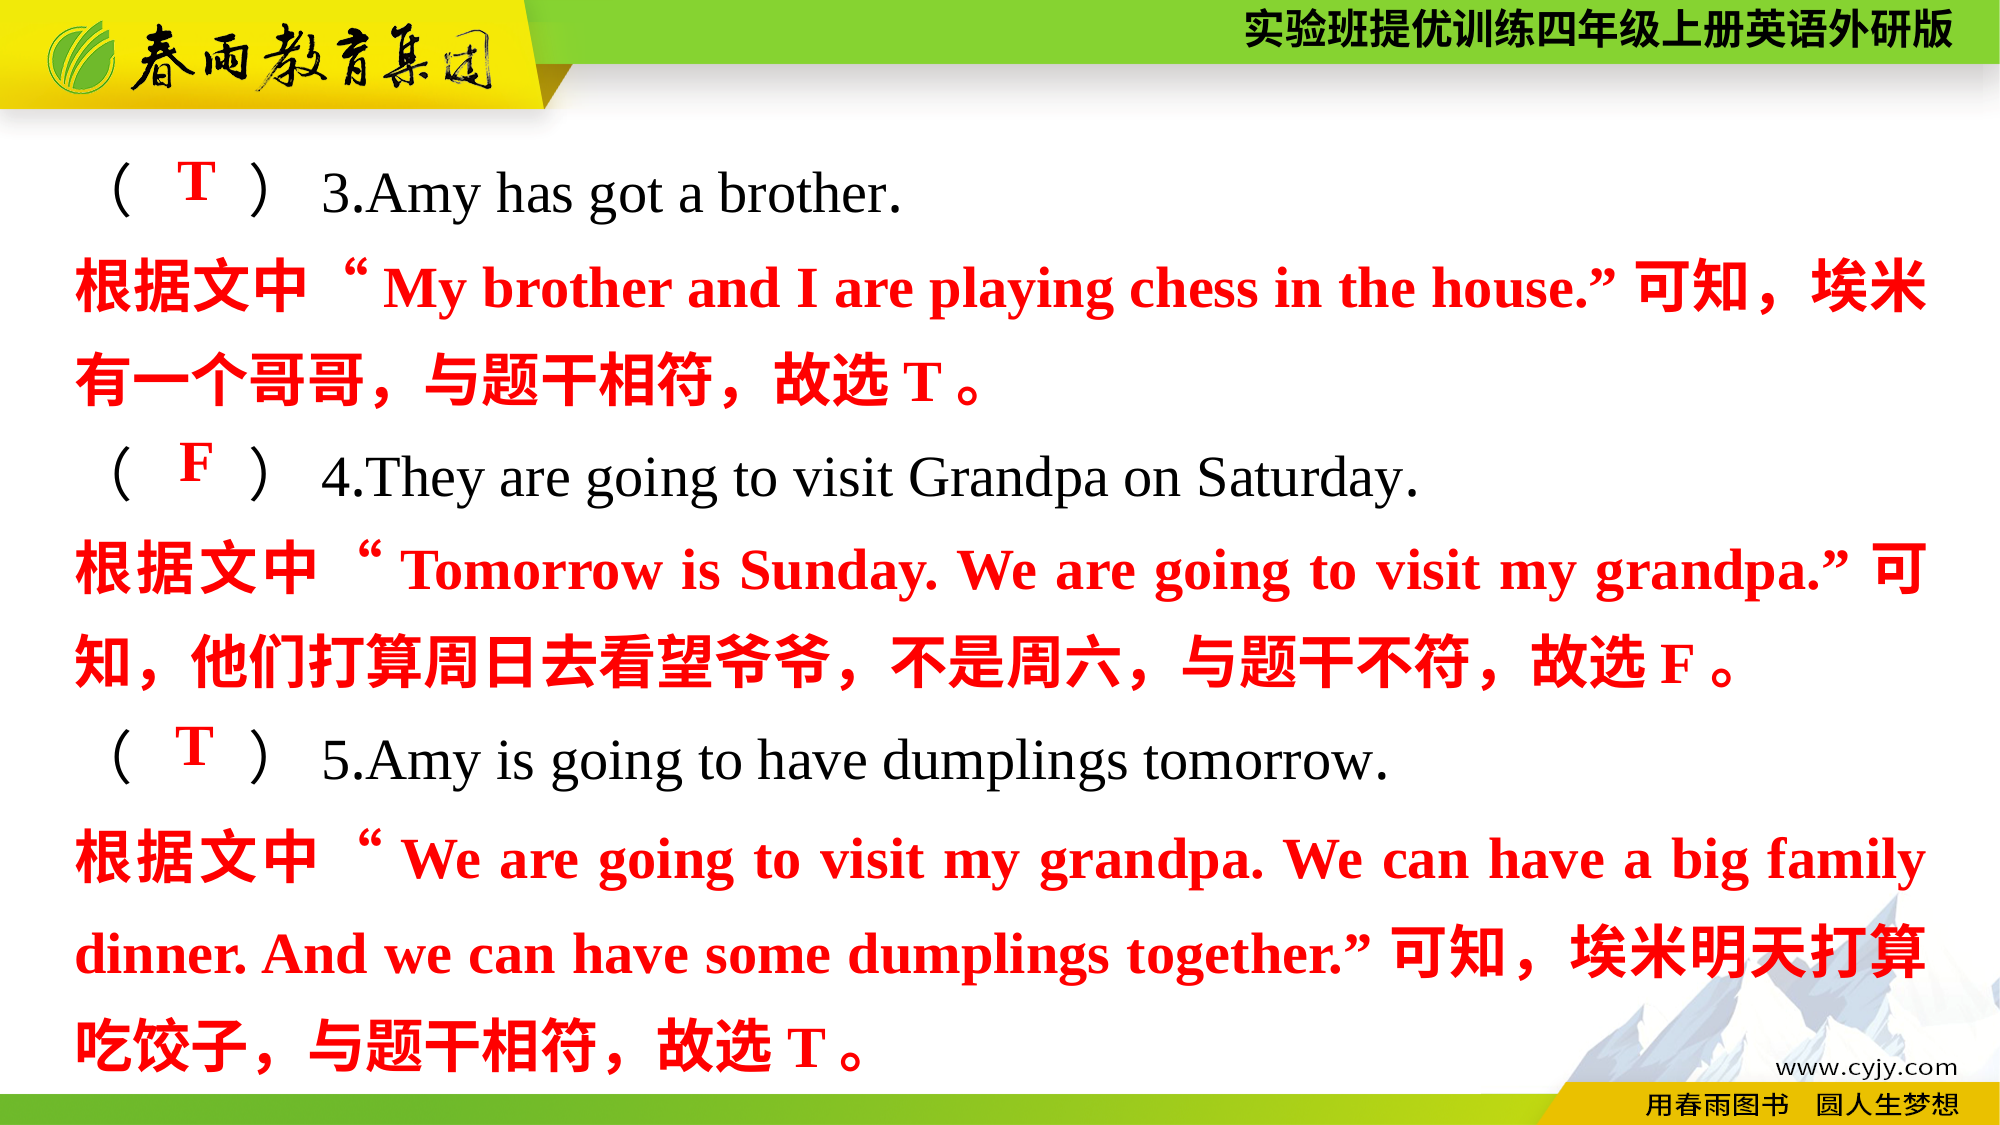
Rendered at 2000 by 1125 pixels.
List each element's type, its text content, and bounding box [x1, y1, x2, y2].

list （ ）3.Amy has got a brother. （ ）4.They are going to visit Grandpa on Saturday. （ ）5.Amy is going to have dumplings tomorrow. [59, 703, 1944, 788]
text_box 根据文中“My brother and I are playing chess in the house.”可知，埃米有一个哥哥，与题干相符，故选T。 [59, 216, 1944, 421]
text_box 根据文中“We are going to visit my grandpa. We can have a big family dinner. And we can have some dumplings together.”可知，埃米明天打算吃饺子，与题干相符，故选T。 [59, 788, 1944, 1087]
picture [0, 0, 2000, 1125]
text_box T [161, 699, 230, 785]
list （ ）3.Amy has got a brother. （ ）4.They are going to visit Grandpa on Saturday. （ ）5.Amy is going to have dumplings tomorrow. [230, 421, 1944, 499]
text_box T [162, 134, 232, 220]
text_box 根据文中“Tomorrow is Sunday. We are going to visit my grandpa.”可知，他们打算周日去看望爷爷，不是周六，与题干不符，故选F。 [59, 499, 1944, 703]
list （ ）3.Amy has got a brother. （ ）4.They are going to visit Grandpa on Saturday. （ ）5.Amy is going to have dumplings tomorrow. [59, 122, 1944, 216]
text_box F [164, 416, 230, 501]
list （ ）3.Amy has got a brother. （ ）4.They are going to visit Grandpa on Saturday. （ ）5.Amy is going to have dumplings tomorrow. [59, 421, 164, 499]
